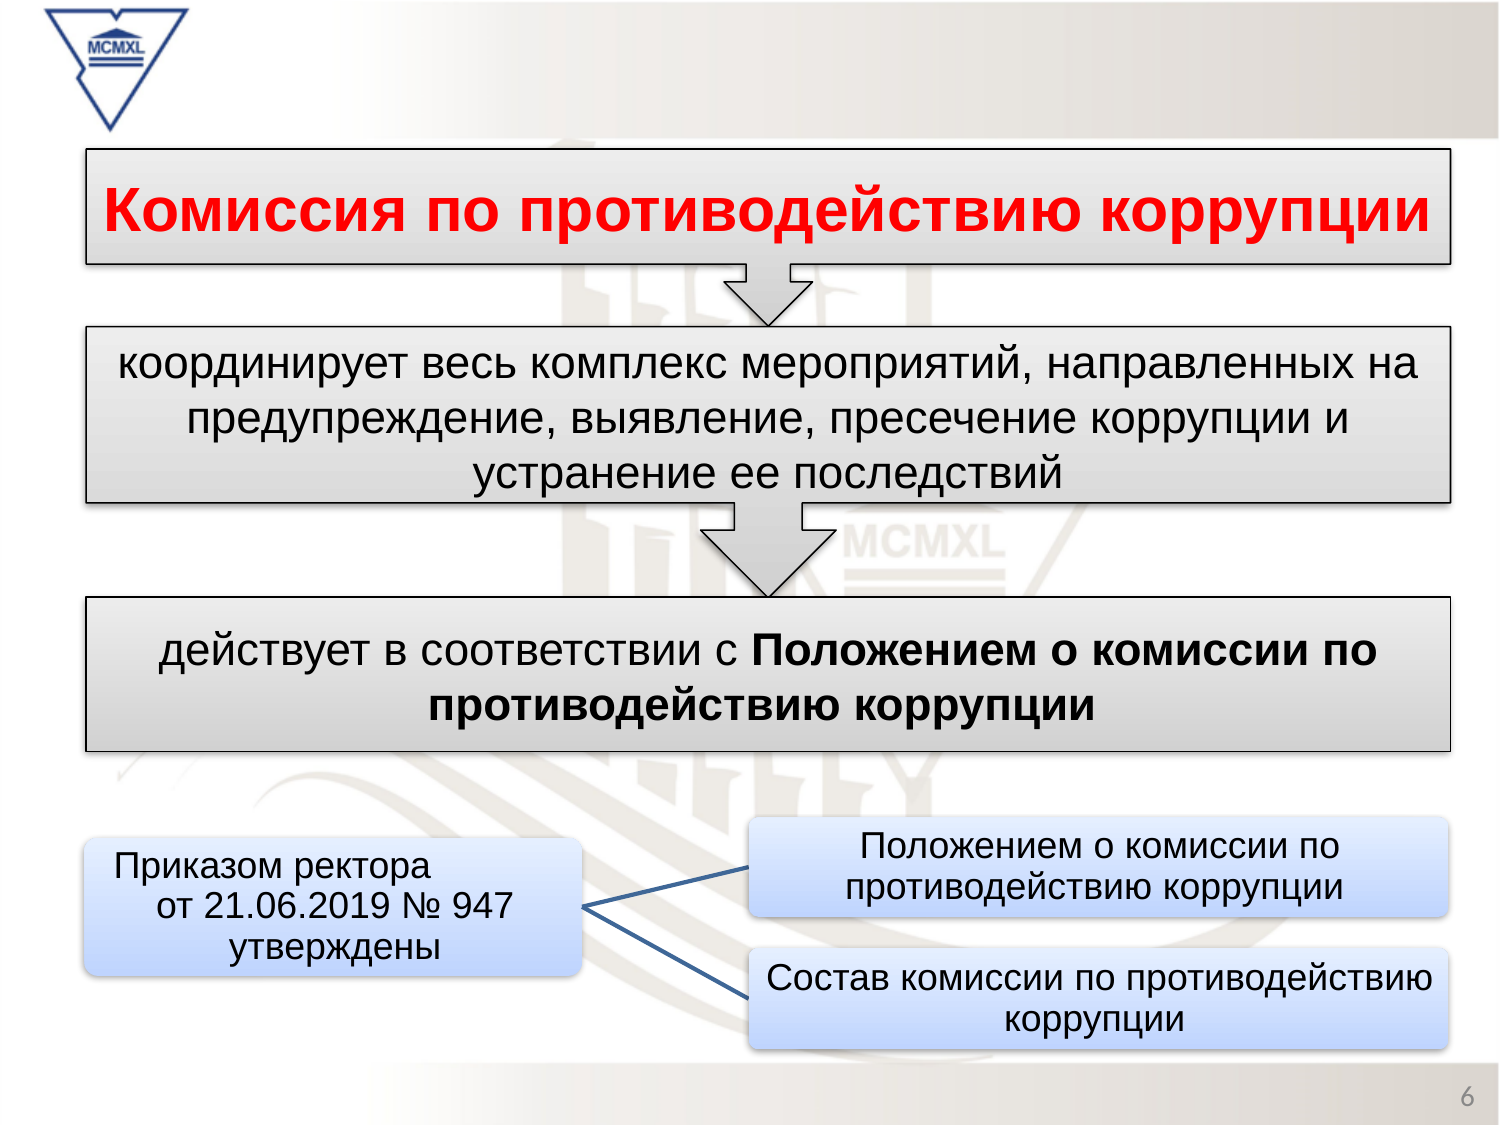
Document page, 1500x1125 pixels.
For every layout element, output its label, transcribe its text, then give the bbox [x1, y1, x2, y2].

picture [0, 1, 1500, 1125]
text_box действует в соответствии с Положением о комиссии по противодействию коррупции [85, 596, 1451, 750]
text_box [84, 747, 1449, 1120]
text_box координирует весь комплекс мероприятий, направленных на предупреждение, выявление, пресечение коррупции и устранение ее последствий [85, 325, 1452, 595]
text_box Комиссия по противодействию коррупции [85, 148, 1452, 324]
slide_number 6 [1450, 1065, 1490, 1125]
